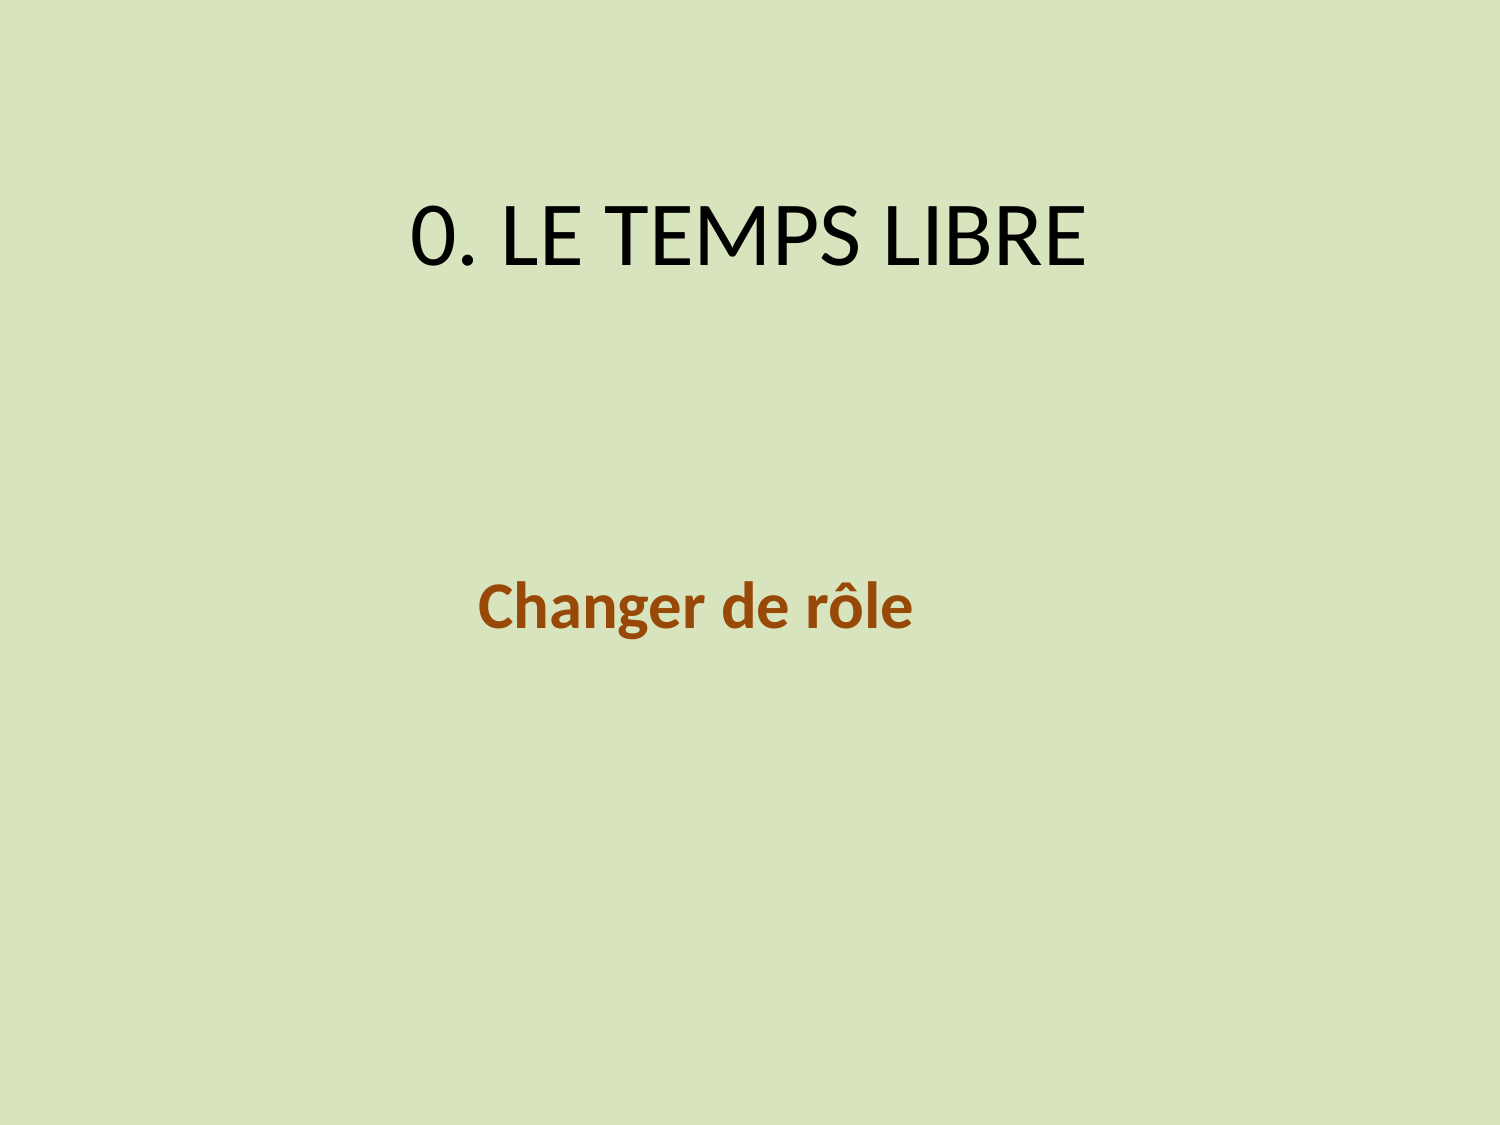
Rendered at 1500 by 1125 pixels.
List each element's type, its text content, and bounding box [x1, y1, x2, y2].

subtitle Changer de rôle [300, 554, 1093, 713]
title 0. LE TEMPS LIBRE [112, 108, 1388, 350]
